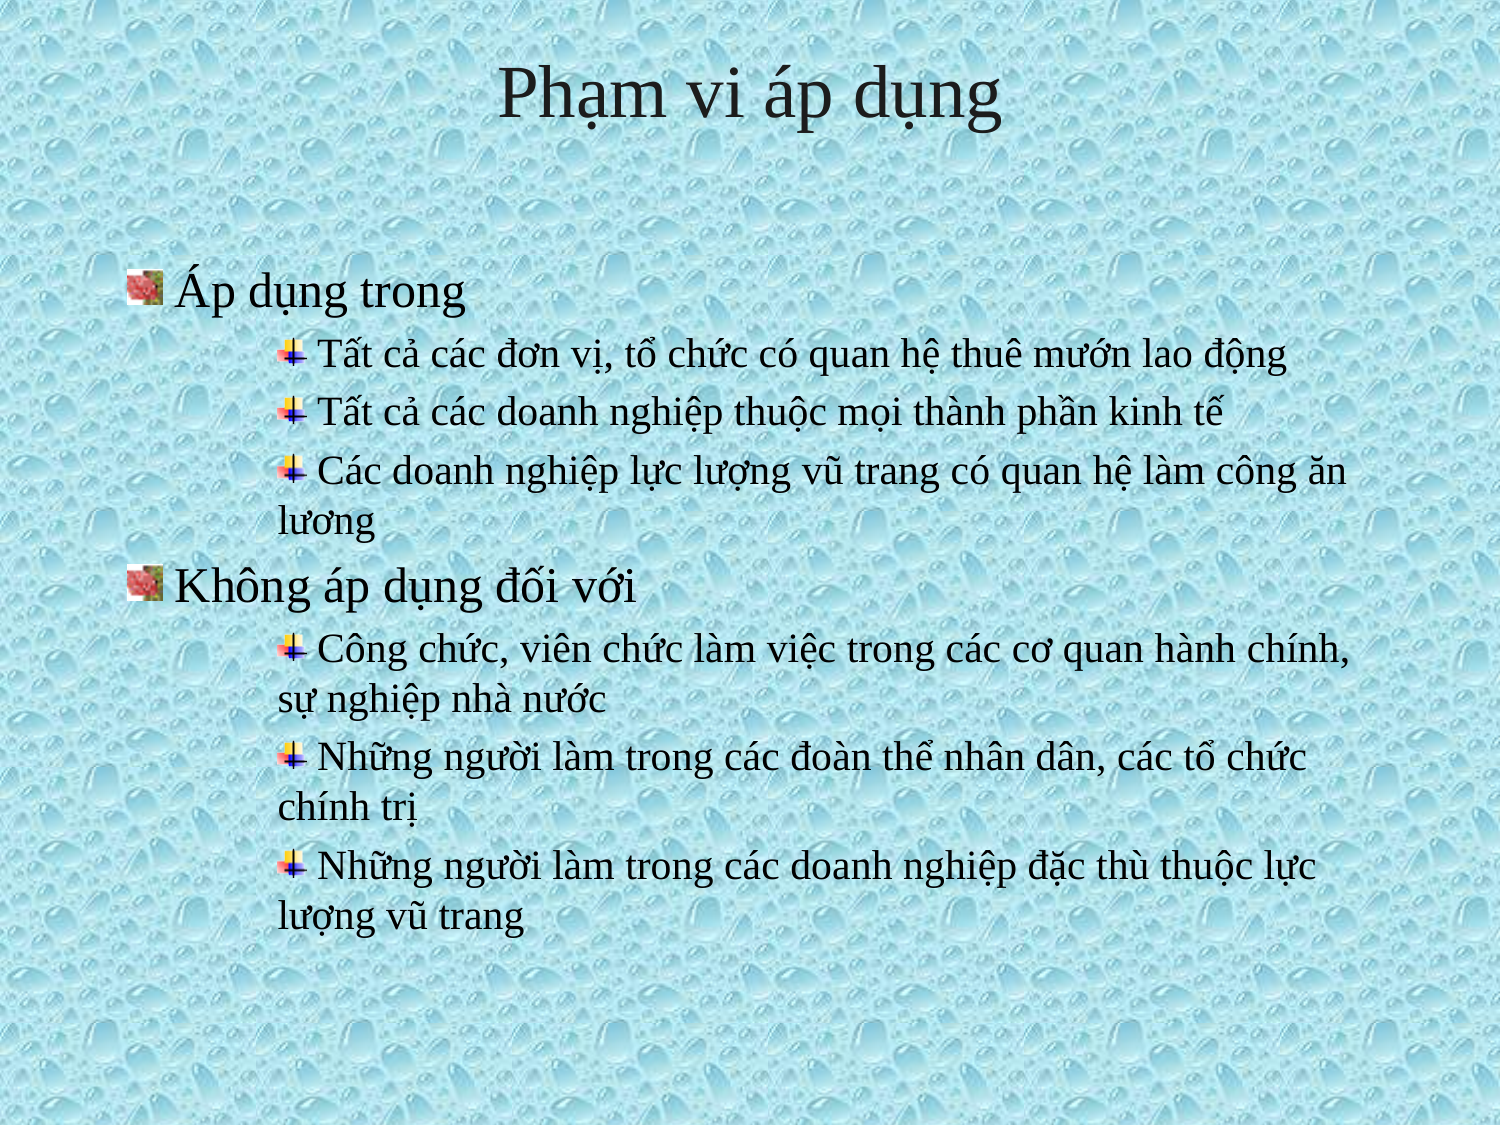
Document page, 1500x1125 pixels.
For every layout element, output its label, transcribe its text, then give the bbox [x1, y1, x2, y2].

title Phạm vi áp dụng [112, 0, 1388, 176]
subtitle Áp dụng trong Tất cả các đơn vị, tổ chức có quan hệ thuê mướn lao động Tất cả các doanh nghiệp thuộc mọi thành phần kinh tế Các doanh nghiệp lực lượng vũ trang có quan hệ làm công ăn lương Không áp dụng đối với Công chức, viên chức làm việc trong các cơ quan hành chính, sự nghiệp nhà nước Những người làm trong các đoàn thể nhân dân, các tổ chức chính trị Những người làm trong các doanh nghiệp đặc thù thuộc lực lượng vũ trang [112, 249, 1401, 976]
picture [0, 0, 1500, 1125]
